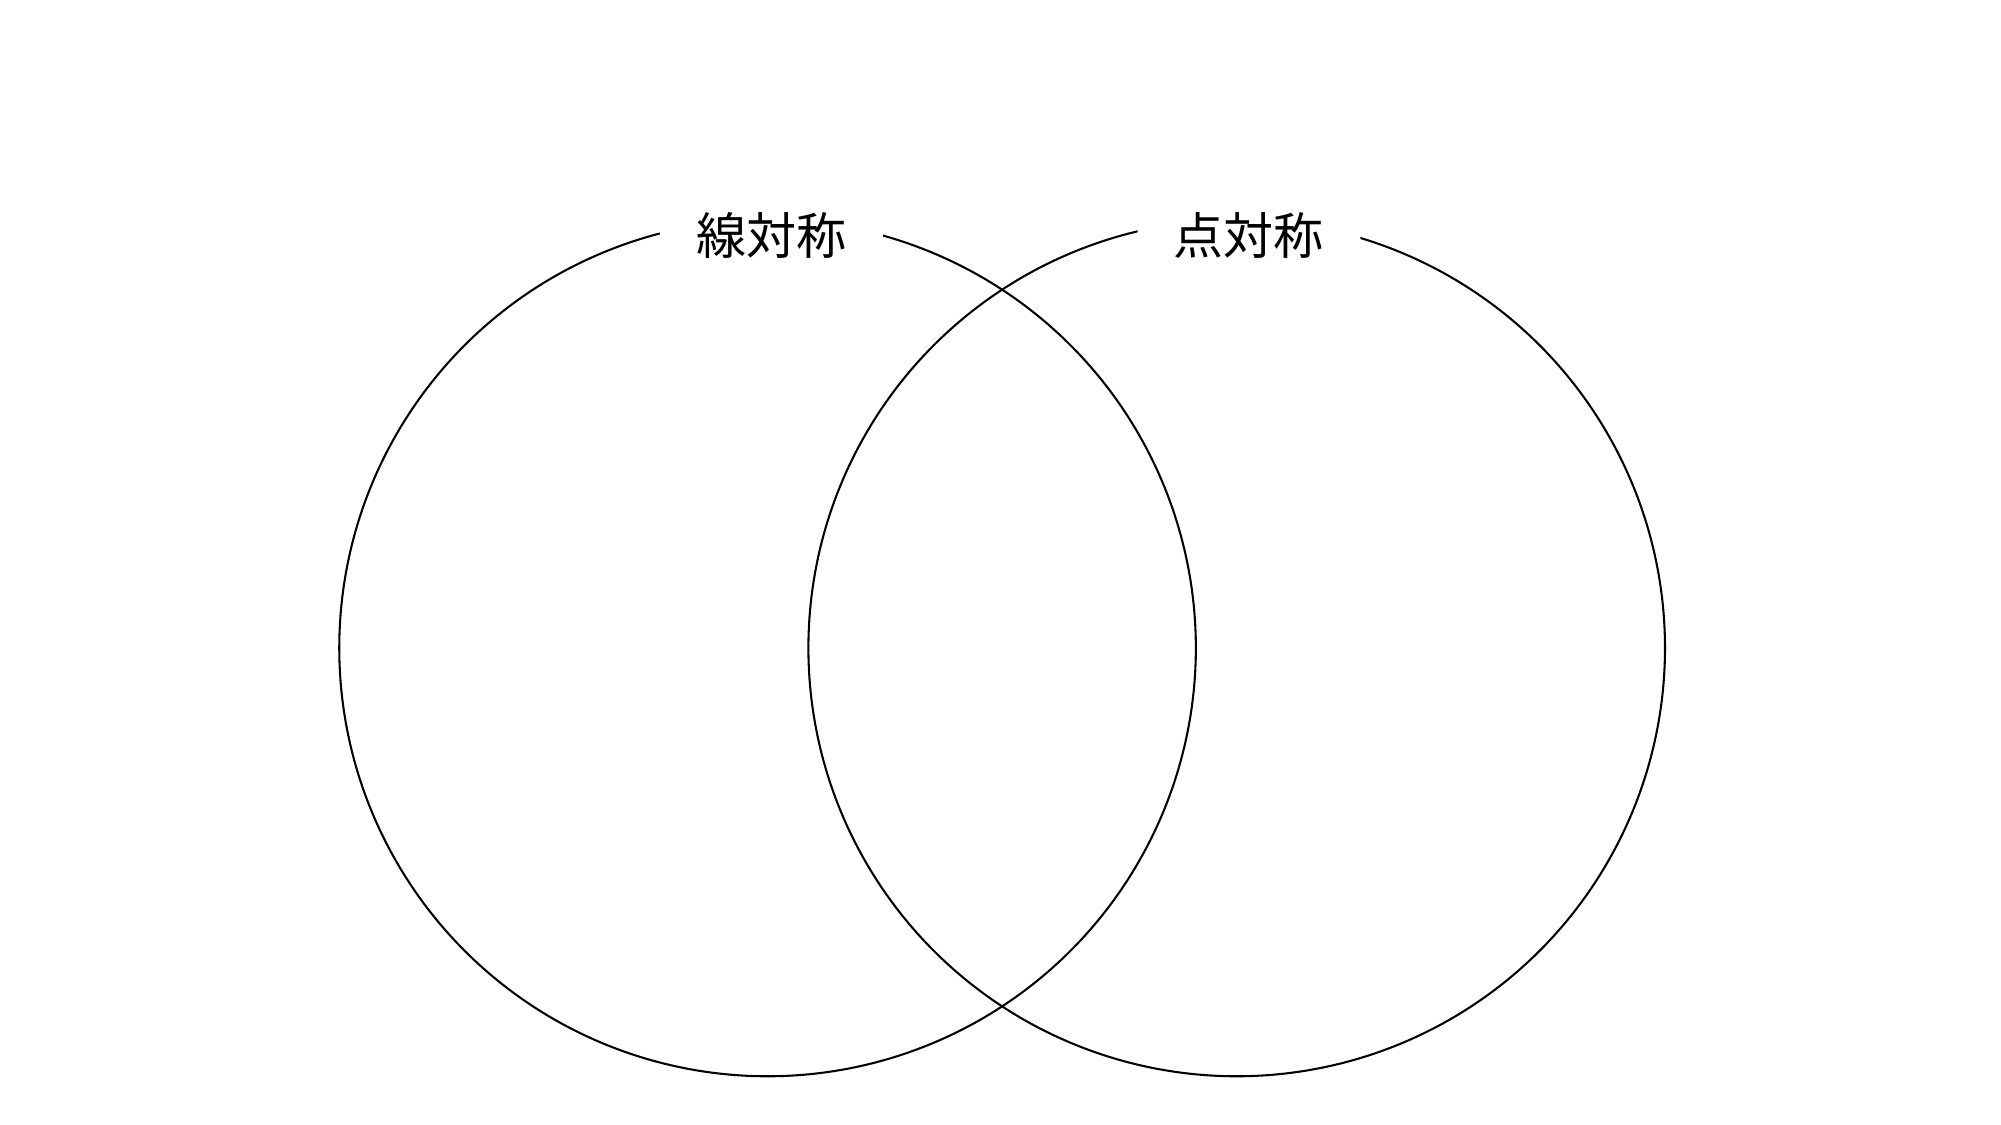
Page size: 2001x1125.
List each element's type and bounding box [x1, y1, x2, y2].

text_box [339, 178, 1665, 1077]
